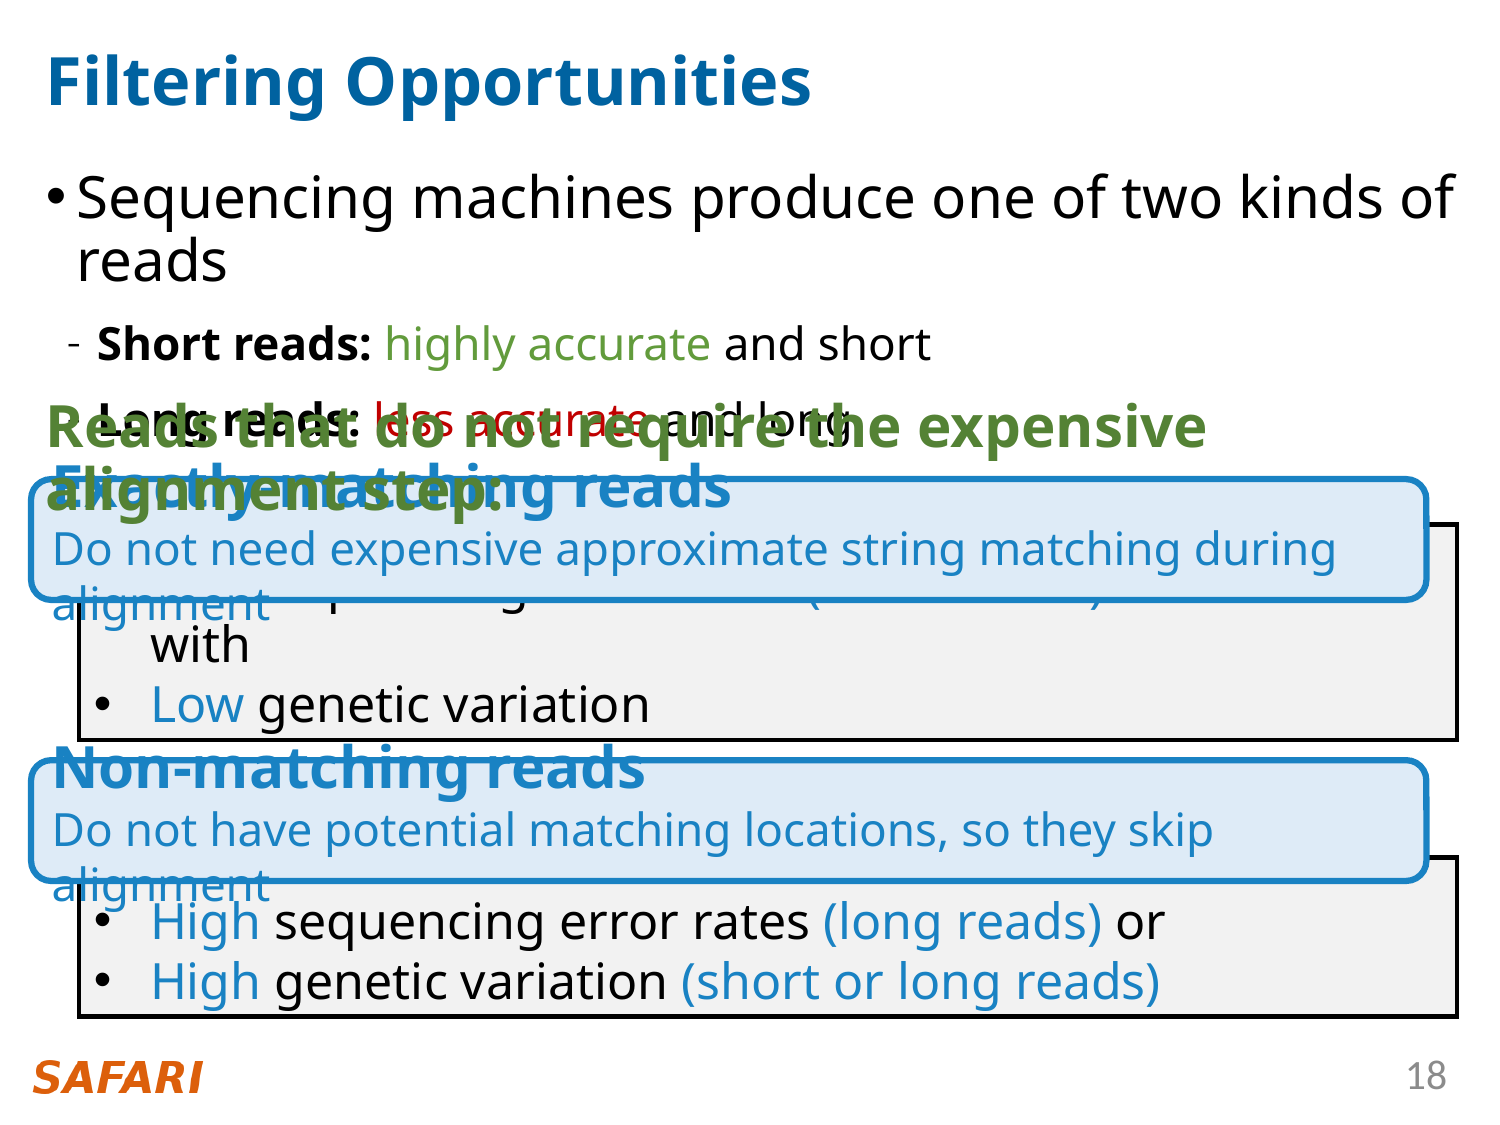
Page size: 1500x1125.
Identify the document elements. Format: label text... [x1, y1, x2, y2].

title Filtering Opportunities [31, 15, 1475, 143]
text_box Exactly-matching reads Do not need expensive approximate string matching during alignment [30, 483, 1428, 601]
text_box Non-matching reads Do not have potential matching locations, so they skip alignment [30, 759, 1428, 883]
picture [31, 1051, 209, 1104]
text_box Low sequencing error rates (short reads) combined with Low genetic variation [78, 523, 1458, 741]
text_box High sequencing error rates (long reads) or High genetic variation (short or long reads) [78, 856, 1458, 1018]
text_box Reads that do not require the expensive alignment step: [31, 390, 1500, 483]
list Sequencing machines produce one of two kinds of reads Short reads: highly accurate and short Long reads: less accurate and long [31, 483, 1487, 1043]
list Sequencing machines produce one of two kinds of reads Short reads: highly accurate and short Long reads: less accurate and long [31, 160, 1487, 390]
